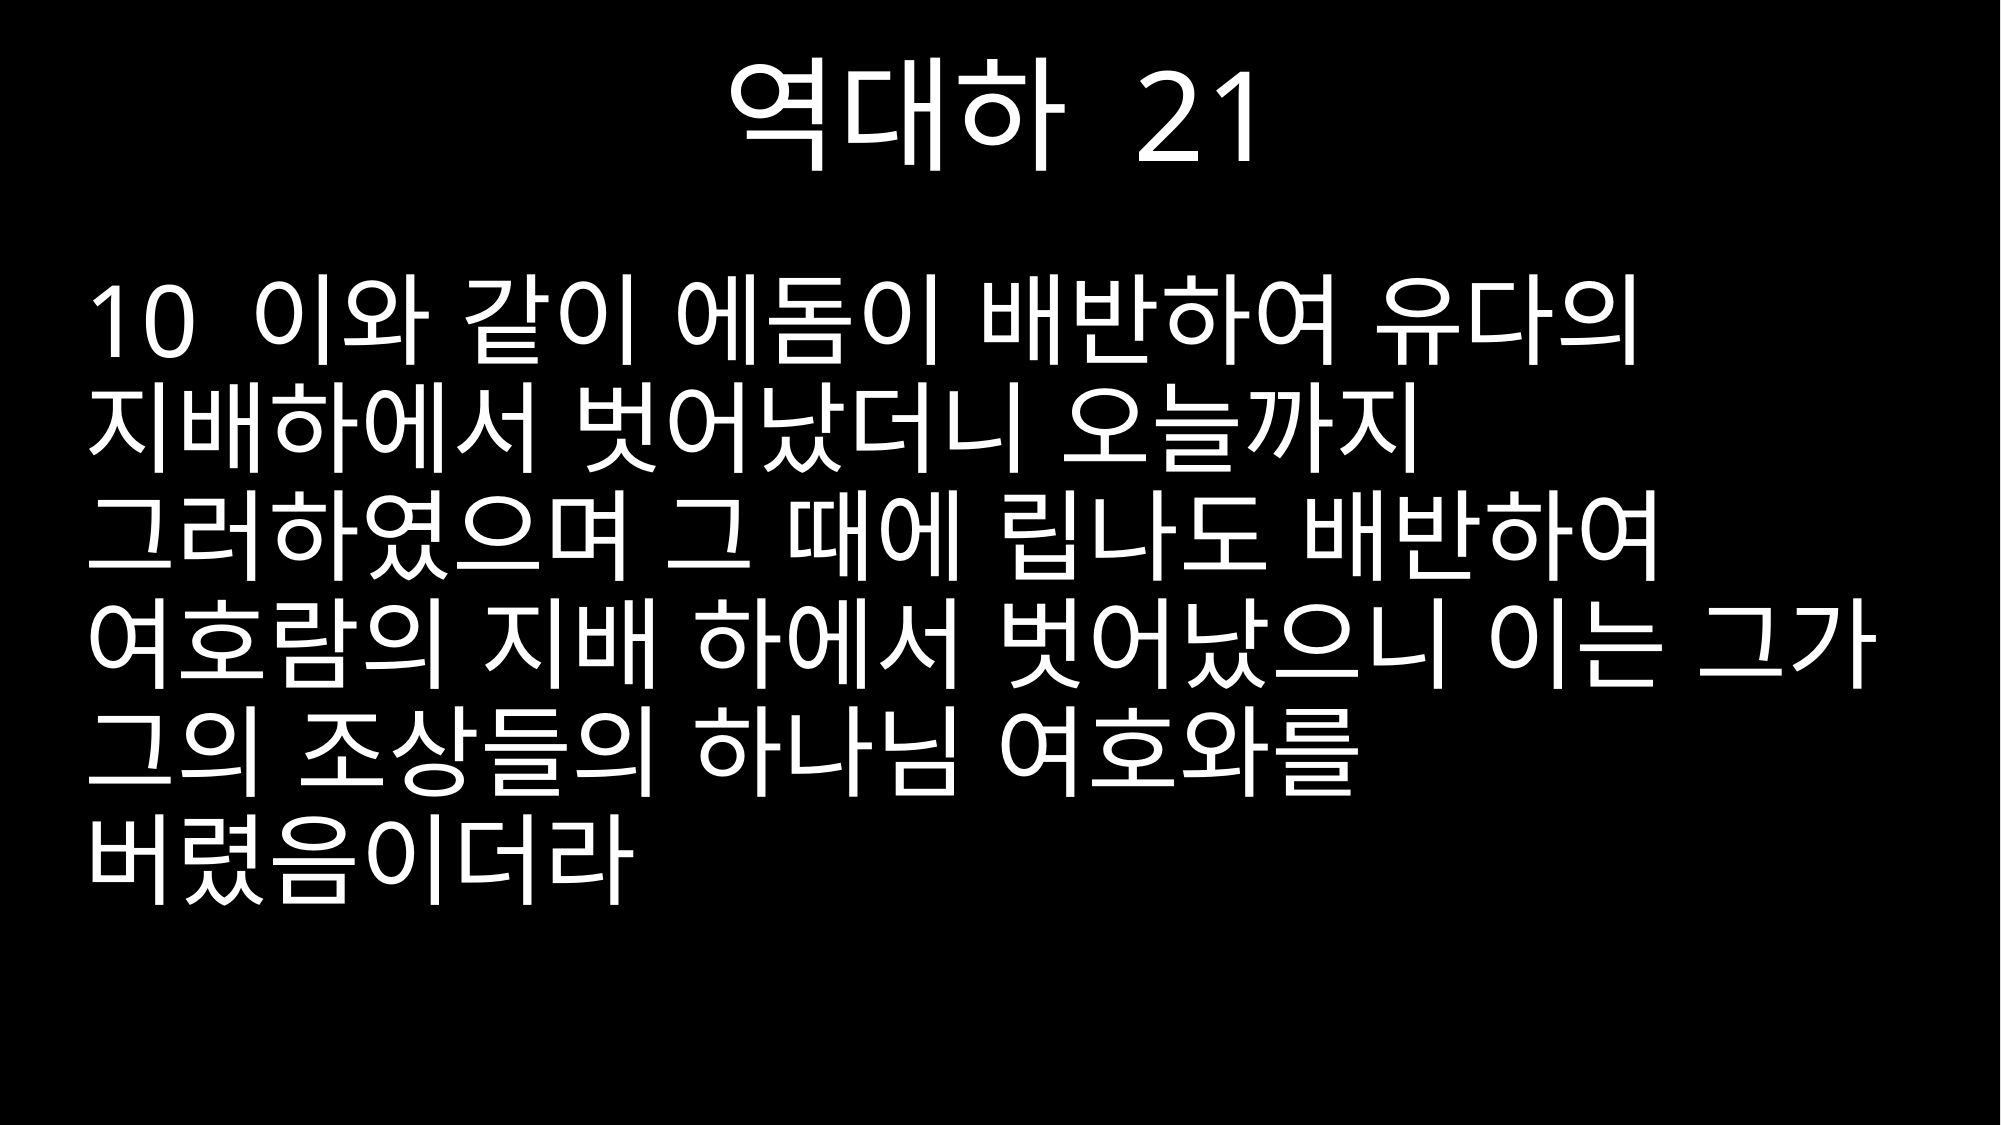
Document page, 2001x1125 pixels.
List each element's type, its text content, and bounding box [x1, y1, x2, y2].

picture [0, 0, 2001, 1125]
footer 역대하 21 [0, 32, 2000, 192]
list 10 이와 같이 에돔이 배반하여 유다의 지배하에서 벗어났더니 오늘까지 그러하였으며 그 때에 립나도 배반하여 여호람의 지배 하에서 벗어났으니 이는 그가 그의 조상들의 하나님 여호와를 버렸음이더라 [69, 263, 1953, 423]
